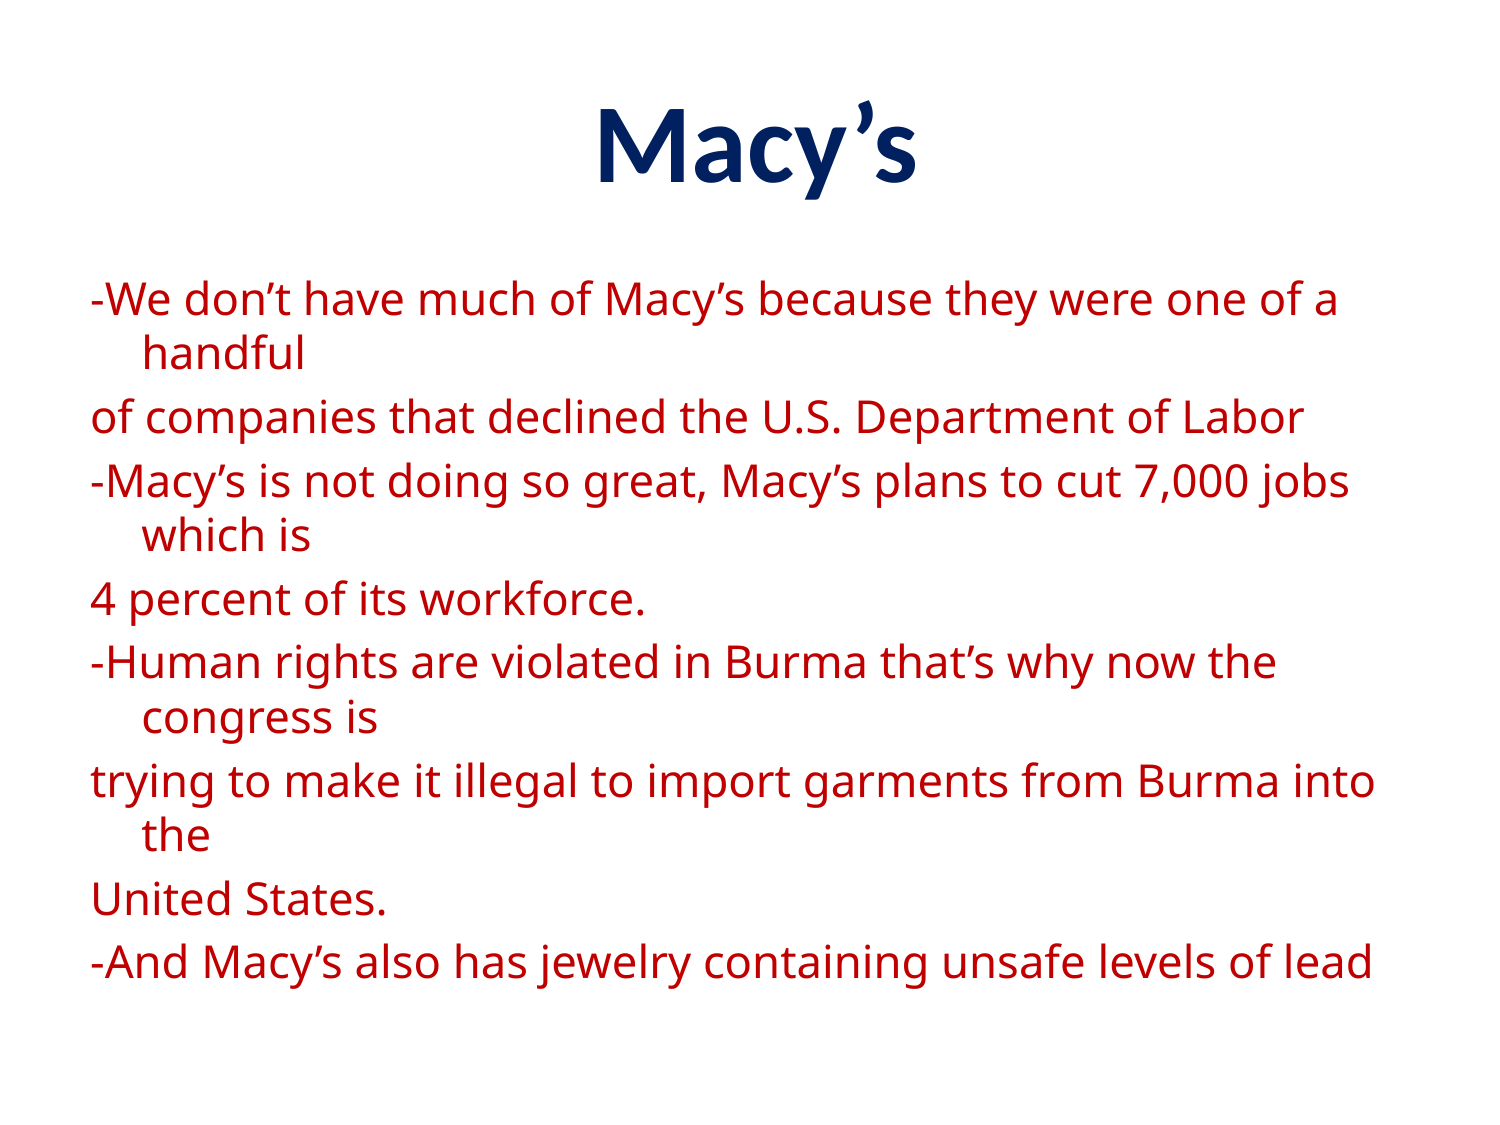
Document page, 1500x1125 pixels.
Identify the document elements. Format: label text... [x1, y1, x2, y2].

text_box Macy’s [578, 62, 934, 213]
list -We don’t have much of Macy’s because they were one of a handful of companies that declined the U.S. Department of Labor -Macy’s is not doing so great, Macy’s plans to cut 7,000 jobs which is 4 percent of its workforce. -Human rights are violated in Burma that’s why now the congress is trying to make it illegal to import garments from Burma into the United States. -And Macy’s also has jewelry containing unsafe levels of lead [75, 262, 1425, 1005]
